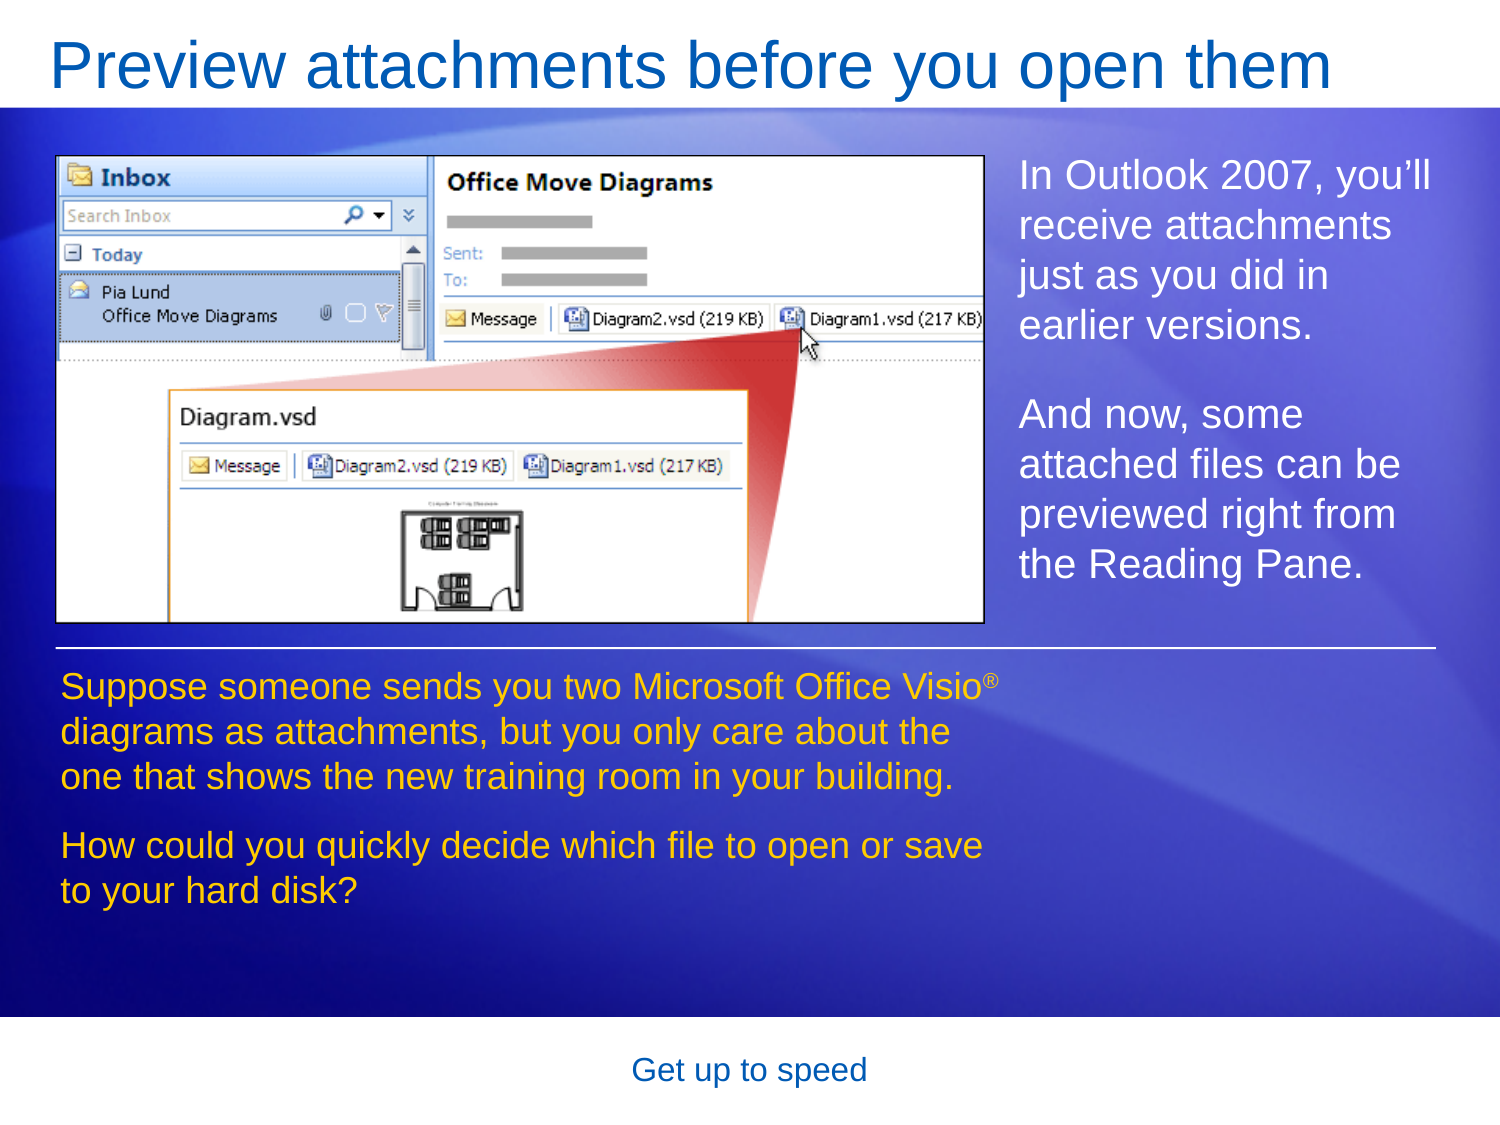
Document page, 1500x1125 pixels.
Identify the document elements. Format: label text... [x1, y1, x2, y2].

title Preview attachments before you open them [34, 11, 1352, 114]
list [55, 155, 985, 624]
footer Get up to speed [445, 1016, 1055, 1096]
text_box Suppose someone sends you two Microsoft Office Visio® diagrams as attachments, but you only care about the one that shows the new training room in your building. How could you quickly decide which file to open or save to your hard disk? [45, 655, 1018, 1001]
text_box In Outlook 2007, you’ll receive attachments just as you did in earlier versions. And now, some attached files can be previewed right from the Reading Pane. [1003, 140, 1454, 626]
picture [0, 108, 1500, 1017]
